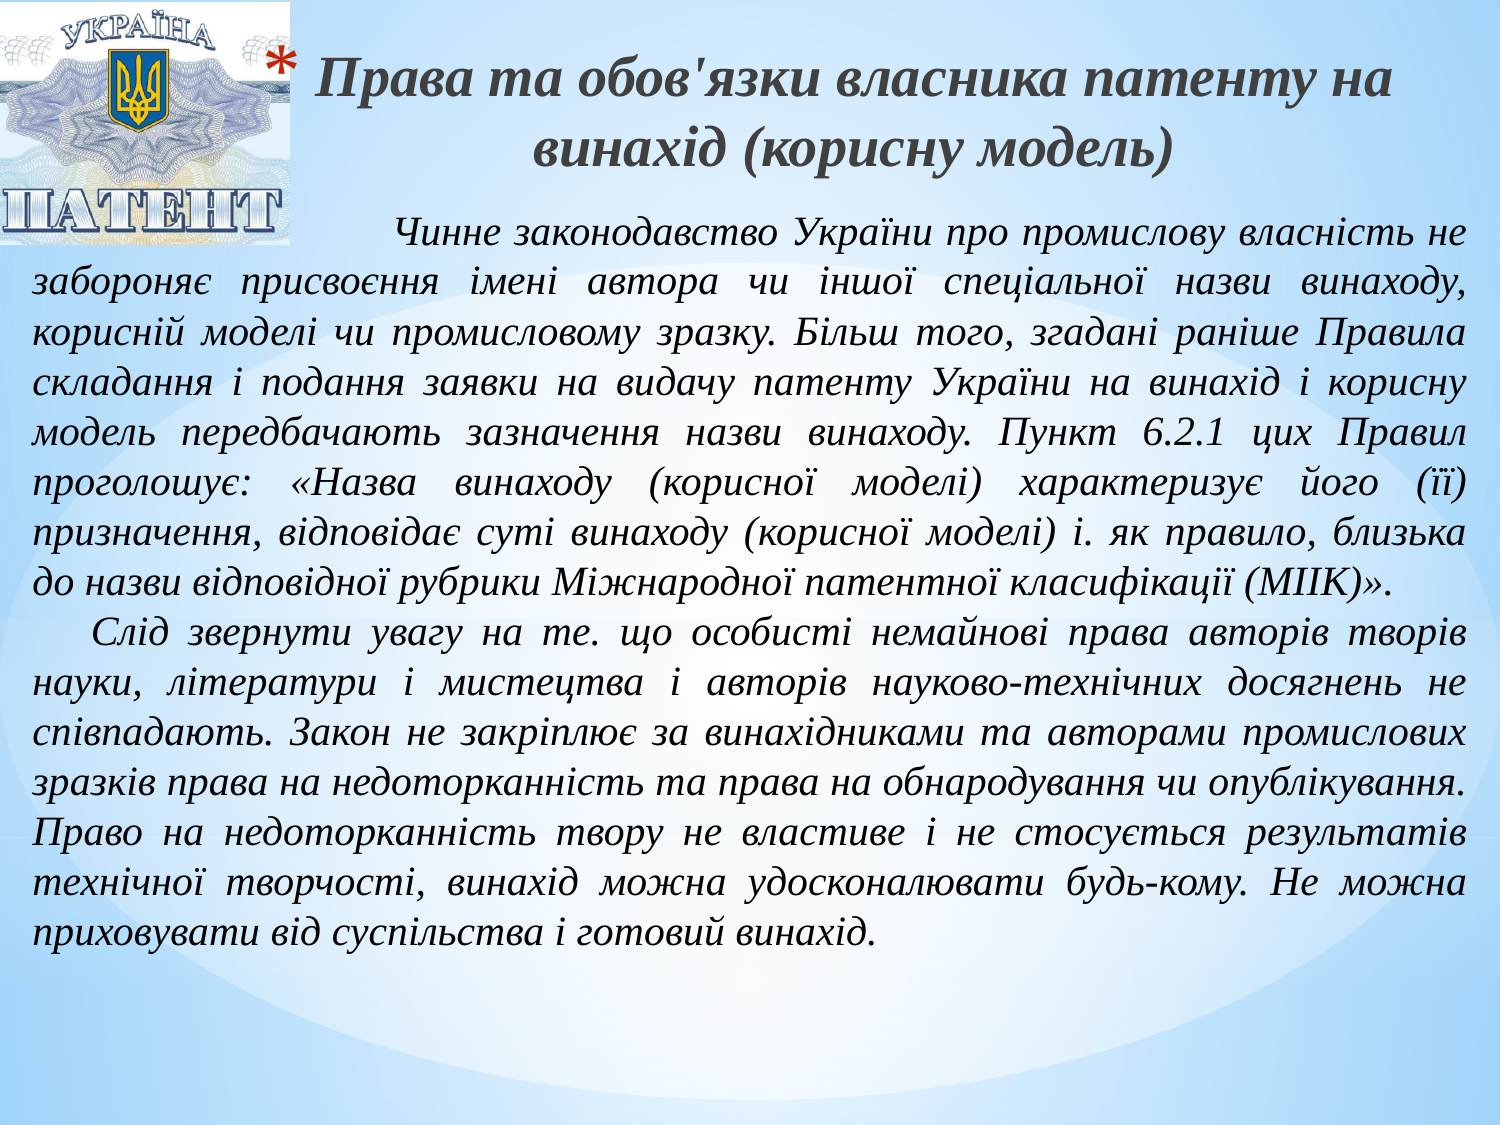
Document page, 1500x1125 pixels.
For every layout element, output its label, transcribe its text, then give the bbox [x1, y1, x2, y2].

picture [0, 2, 290, 245]
text_box Права та обов'язки власника патенту на винахід (корисну модель) [295, 30, 1427, 171]
text_box Чинне законодавство України про промислову власність не забороняє присвоєння імені автора чи іншої спеціальної назви винаходу, корисній моделі чи промисловому зразку. Більш того, згадані раніше Правила складання і подання заявки на видачу патенту України на винахід і корисну модель передбачають зазначення назви винаходу. Пункт 6.2.1 цих Правил проголошує: «Назва винаходу (корисної моделі) характеризує його (її) призначення, відповідає суті винаходу (корисної моделі) і. як правило, близька до назви відповідної рубрики Міжнародної патентної класифікації (МІІК)». Слід звернути увагу на те. що особисті немайнові права авторів творів науки, літератури і мистецтва і авторів науково-технічних досягнень не співпадають. Закон не закріплює за винахідниками та авторами промислових зразків права на недоторканність та права на обнародування чи опублікування. Право на недоторканність твору не властиве і не стосується результатів технічної творчості, винахід можна удосконалювати будь-кому. Не можна приховувати від суспільства і готовий винахід. [17, 196, 1483, 962]
